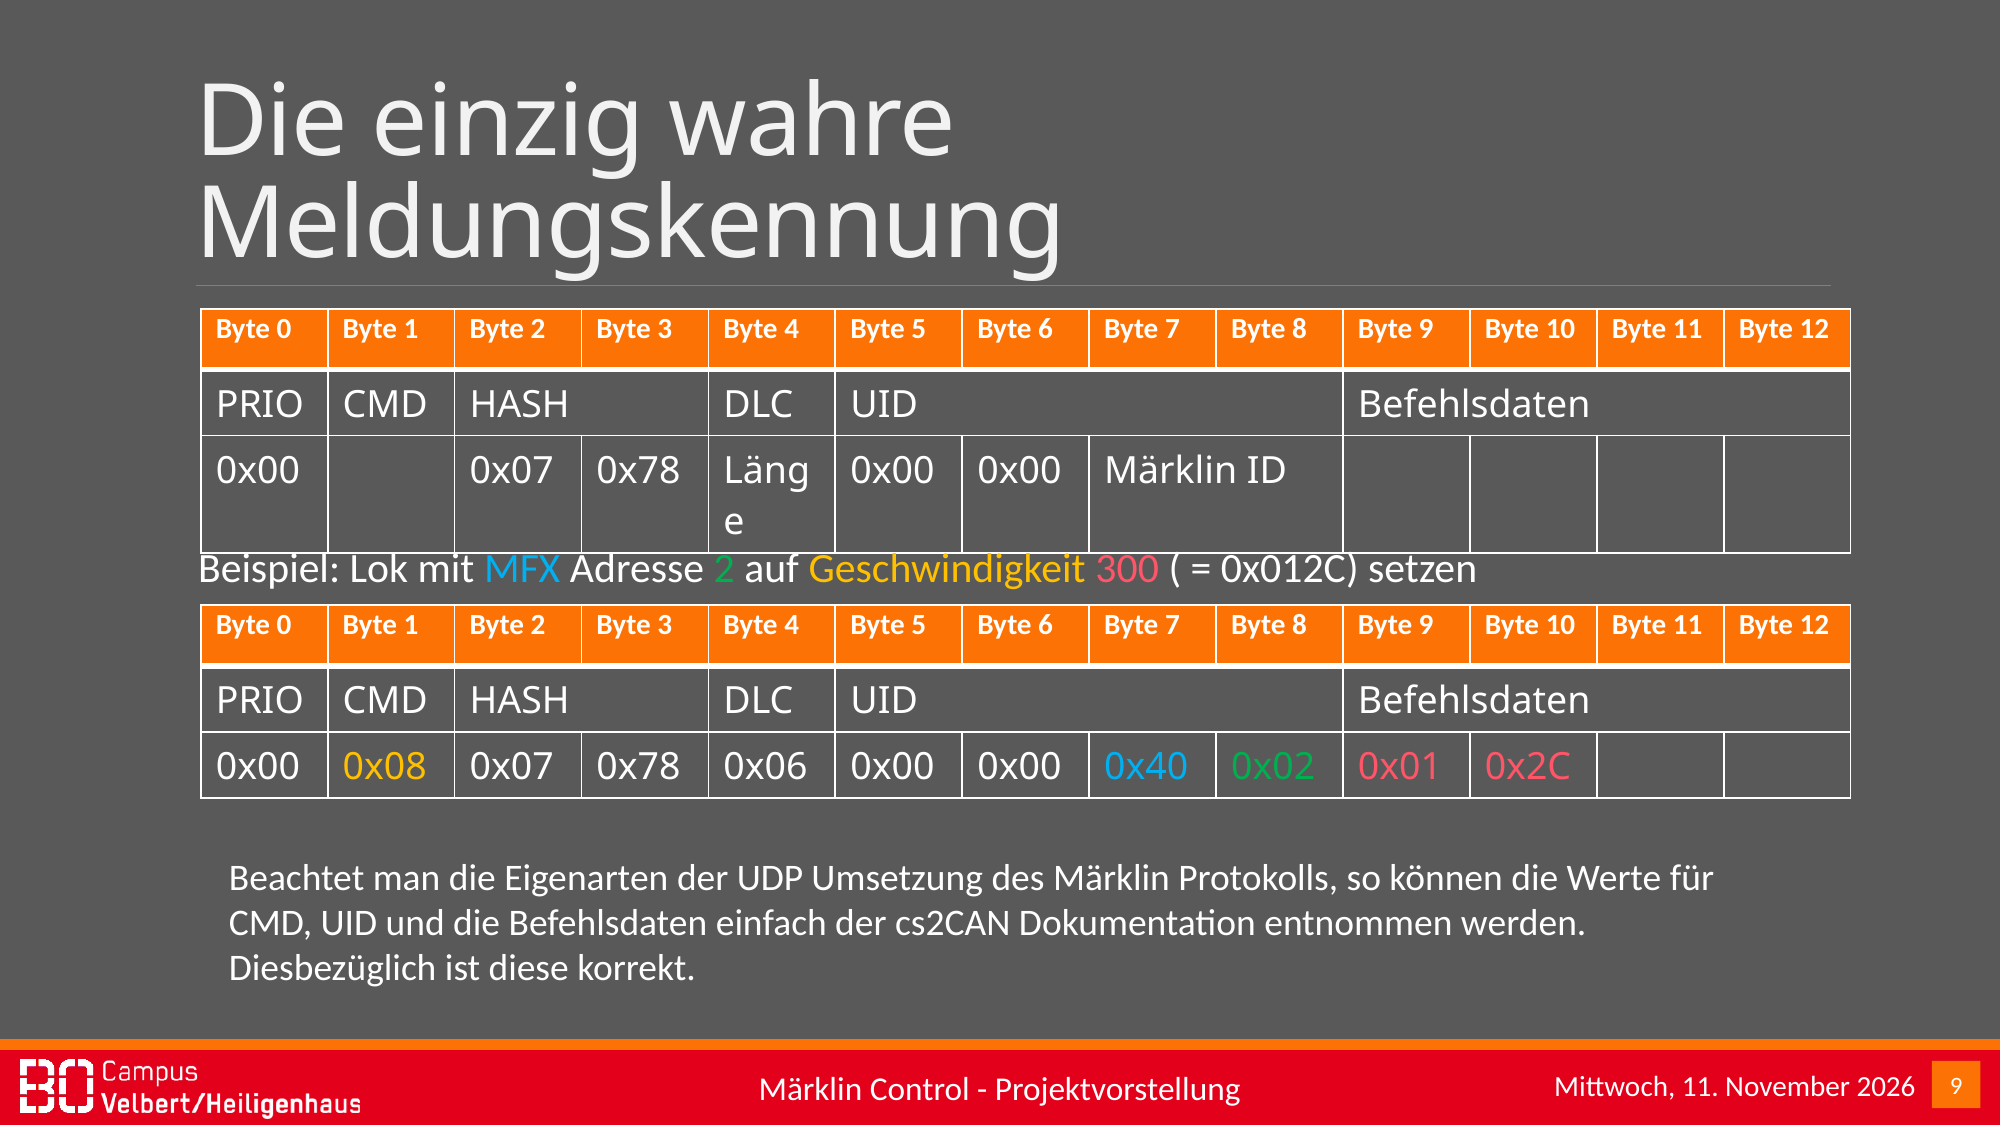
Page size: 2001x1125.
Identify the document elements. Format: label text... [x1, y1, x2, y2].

table_cell PRIO [202, 669, 327, 731]
table_header Byte 11 [1598, 310, 1723, 367]
table_header Byte 0 [202, 606, 327, 663]
table_header Byte 7 [1090, 310, 1215, 367]
table_header Byte 9 [1344, 606, 1469, 663]
table_cell [1598, 436, 1723, 552]
table_cell 0x78 [582, 733, 708, 797]
table_cell PRIO [202, 372, 327, 435]
table_header Byte 2 [455, 310, 581, 367]
table_header Byte 12 [1725, 606, 1850, 663]
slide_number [1525, 1054, 1931, 1115]
table_header Byte 1 [329, 606, 454, 663]
table_cell 0x00 [963, 436, 1088, 533]
table_header Byte 1 [329, 310, 454, 367]
table_cell UID [836, 669, 1342, 731]
slide_number 9 [1931, 1060, 1981, 1109]
table_header Byte 4 [709, 606, 834, 663]
picture [101, 1057, 365, 1120]
table_cell 0x07 [455, 733, 581, 797]
table_cell Befehlsdaten [1344, 372, 1850, 435]
table_cell 0x00 [202, 733, 327, 797]
table_header Byte 6 [963, 310, 1088, 367]
table_cell 0x78 [582, 436, 708, 533]
table_cell 0x00 [202, 436, 327, 533]
table_cell 0x06 [709, 733, 834, 797]
table_cell 0x02 [1217, 733, 1342, 797]
table_header Byte 11 [1598, 606, 1723, 663]
table_cell Märklin ID [1090, 436, 1342, 533]
table_cell [329, 436, 454, 533]
table_cell 0x00 [963, 733, 1088, 797]
table_cell HASH [455, 669, 708, 731]
table_cell 0x2C [1471, 733, 1596, 797]
table_cell HASH [455, 372, 708, 435]
table_cell DLC [709, 669, 834, 731]
table_cell DLC [709, 372, 834, 435]
table_header Byte 6 [963, 606, 1088, 663]
table_cell Befehlsdaten [1344, 669, 1850, 731]
table_cell CMD [329, 372, 454, 435]
table_cell 0x40 [1090, 733, 1215, 797]
table_header Byte 7 [1090, 606, 1215, 663]
table_header Byte 5 [836, 606, 961, 663]
table_header Byte 9 [1344, 310, 1469, 367]
table_cell 0x00 [836, 733, 961, 797]
text_box Beispiel: Lok mit MFX Adresse 2 auf Geschwindigkeit 300 ( = 0x012C) setzen [183, 533, 1493, 599]
table_cell CMD [329, 669, 454, 731]
table_header Byte 8 [1217, 310, 1342, 367]
table_header Byte 2 [455, 606, 581, 663]
picture [19, 1059, 94, 1113]
table_cell Länge [709, 436, 834, 533]
table_cell [1344, 436, 1469, 533]
table_header Byte 0 [202, 310, 327, 367]
table_cell 0x00 [836, 436, 961, 533]
table_header Byte 5 [836, 310, 961, 367]
table_header Byte 8 [1217, 606, 1342, 663]
table_cell [1471, 436, 1596, 552]
table_header Byte 12 [1725, 310, 1850, 367]
table_cell [1725, 436, 1850, 552]
table_cell [1725, 733, 1850, 797]
table_header Byte 4 [709, 310, 834, 367]
text_box Beachtet man die Eigenarten der UDP Umsetzung des Märklin Protokolls, so können die Werte für CMD, UID und die Befehlsdaten einfach der cs2CAN Dokumentation entnommen werden. Diesbezüglich ist diese korrekt. [214, 845, 1740, 996]
table_cell UID [836, 372, 1342, 435]
table_cell [1598, 733, 1723, 797]
table_cell 0x08 [329, 733, 454, 797]
title Die einzig wahre Meldungskennung [180, 47, 1830, 285]
table_header Byte 10 [1471, 606, 1596, 663]
table_header Byte 3 [582, 310, 708, 367]
table_header Byte 10 [1471, 310, 1596, 367]
table_cell 0x07 [455, 436, 581, 533]
table_header Byte 3 [582, 606, 708, 663]
table_cell 0x01 [1344, 733, 1469, 797]
